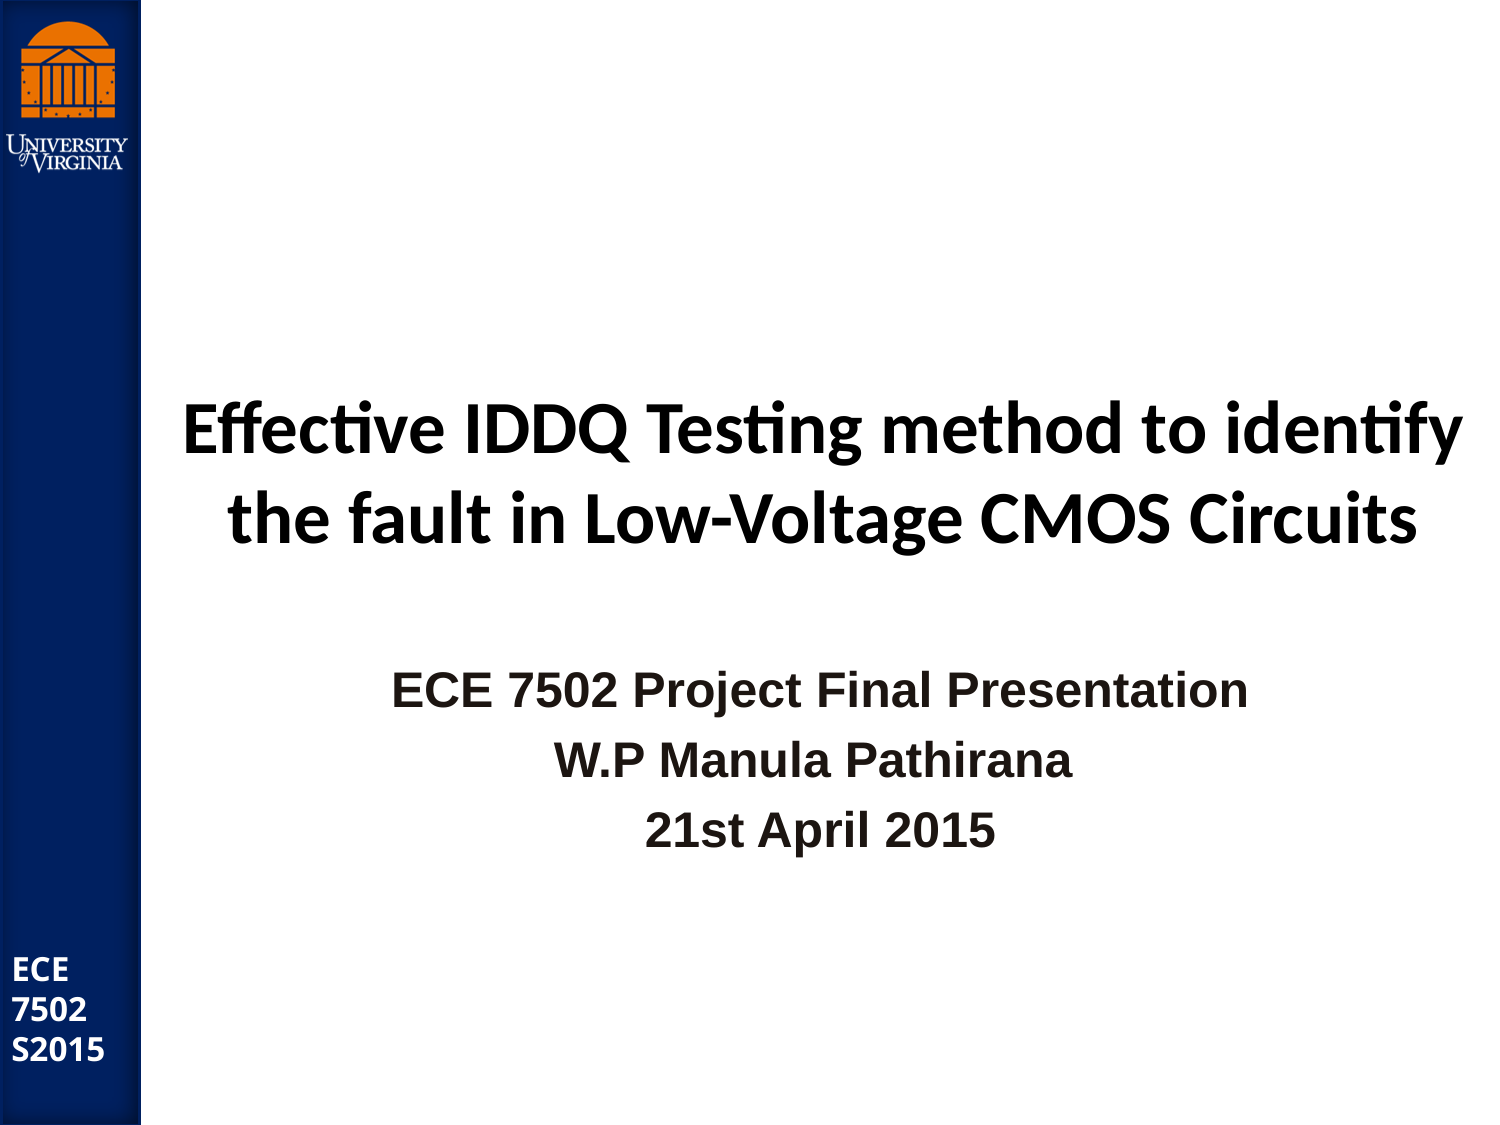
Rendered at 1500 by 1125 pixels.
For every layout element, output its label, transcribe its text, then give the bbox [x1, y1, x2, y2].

subtitle ECE 7502 Project Final Presentation W.P Manula Pathirana 21st April 2015 [140, 650, 1500, 1050]
title Effective IDDQ Testing method to identify the fault in Low-Voltage CMOS Circuits [147, 284, 1500, 566]
picture [0, 0, 141, 1125]
